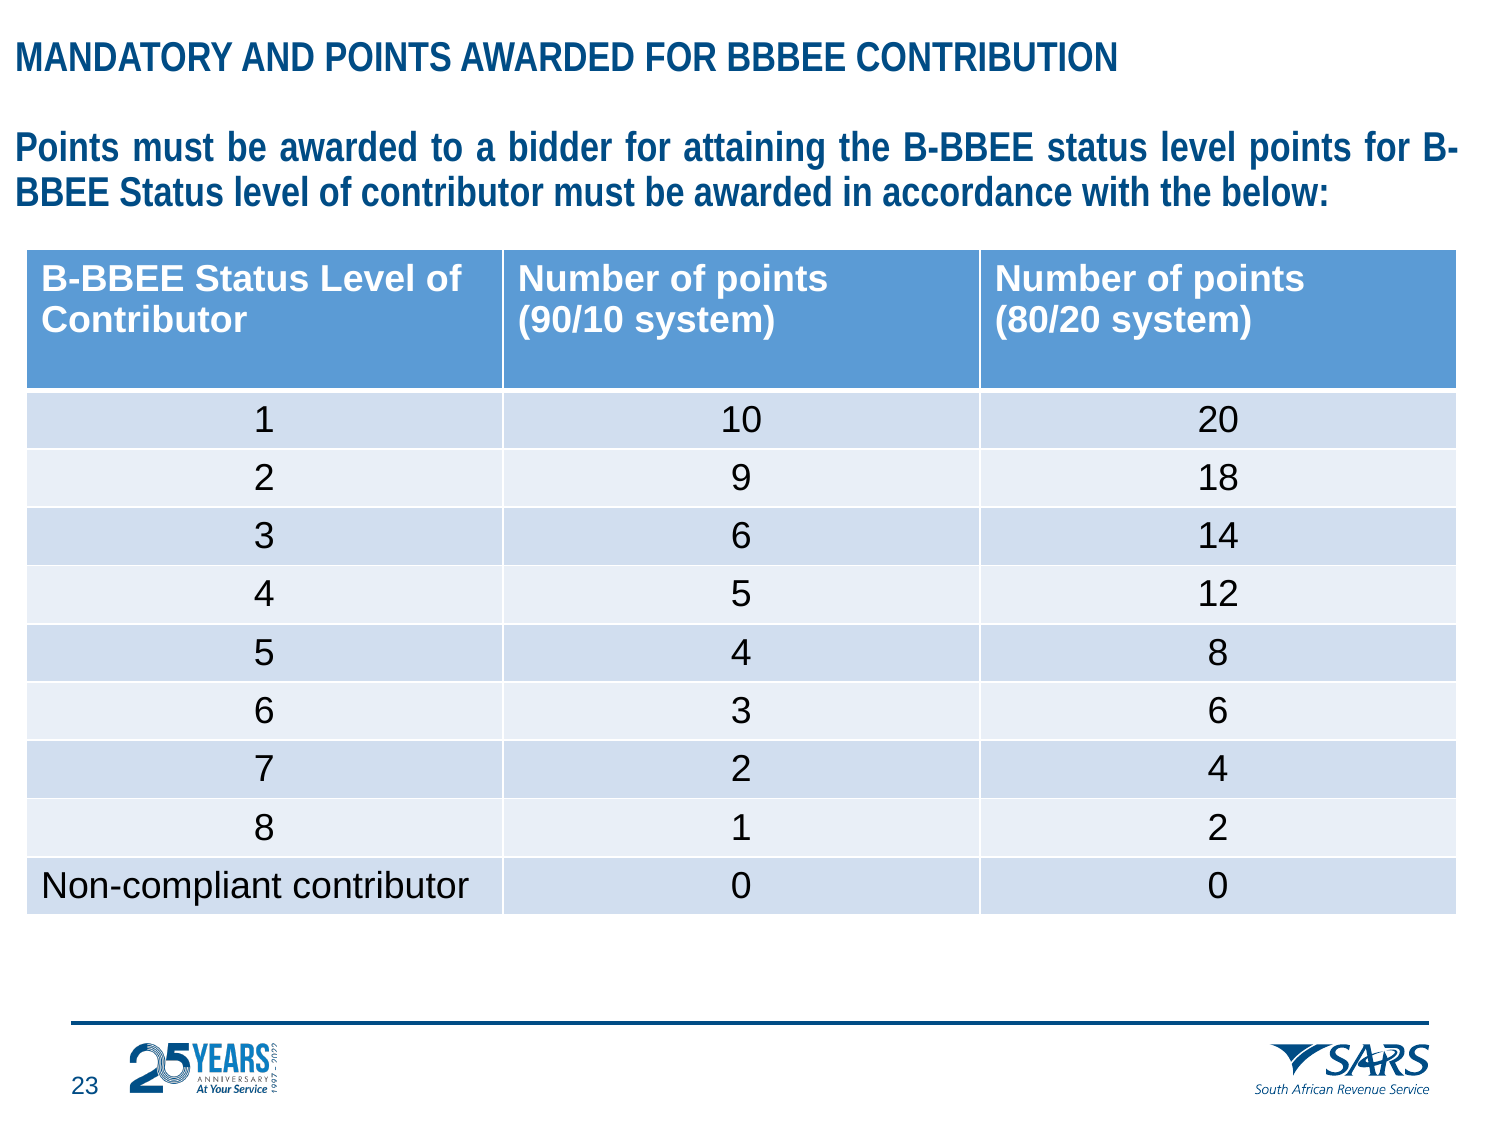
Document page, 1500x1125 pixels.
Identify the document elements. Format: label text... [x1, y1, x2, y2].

table_cell 9 [504, 450, 979, 506]
table_cell 3 [504, 683, 979, 739]
table_cell 2 [27, 450, 502, 506]
table_header Number of points (90/10 system) [504, 250, 979, 388]
table_cell 12 [981, 566, 1456, 623]
table_cell 8 [27, 799, 502, 856]
table_cell 3 [27, 508, 502, 565]
table_cell 8 [981, 625, 1456, 681]
table_header B-BBEE Status Level of Contributor [27, 250, 502, 388]
table_cell 7 [27, 741, 502, 798]
table_cell 4 [27, 566, 502, 623]
slide_number 22 [56, 1054, 394, 1115]
table_cell 5 [27, 625, 502, 681]
table_cell 1 [27, 393, 502, 448]
table_cell 0 [504, 858, 979, 914]
table_cell 4 [981, 741, 1456, 798]
table_cell 2 [504, 741, 979, 798]
text_box MANDATORY AND POINTS AWARDED FOR BBBEE CONTRIBUTION Points must be awarded to a bidder for attaining the B-BBEE status level points for B-BBEE Status level of contributor must be awarded in accordance with the below: [0, 27, 1476, 129]
table_cell 10 [504, 393, 979, 448]
table_cell 20 [981, 393, 1456, 448]
table_cell 0 [981, 858, 1456, 914]
table_cell 6 [27, 683, 502, 739]
table_cell 1 [504, 799, 979, 856]
table_header Number of points (80/20 system) [981, 250, 1456, 388]
table_cell 14 [981, 508, 1456, 565]
table_cell 5 [504, 566, 979, 623]
table_cell 2 [981, 799, 1456, 856]
table_cell 4 [504, 625, 979, 681]
table_cell 6 [981, 683, 1456, 739]
table_cell 6 [504, 508, 979, 565]
table_cell Non-compliant contributor [27, 858, 502, 914]
table_cell 18 [981, 450, 1456, 506]
